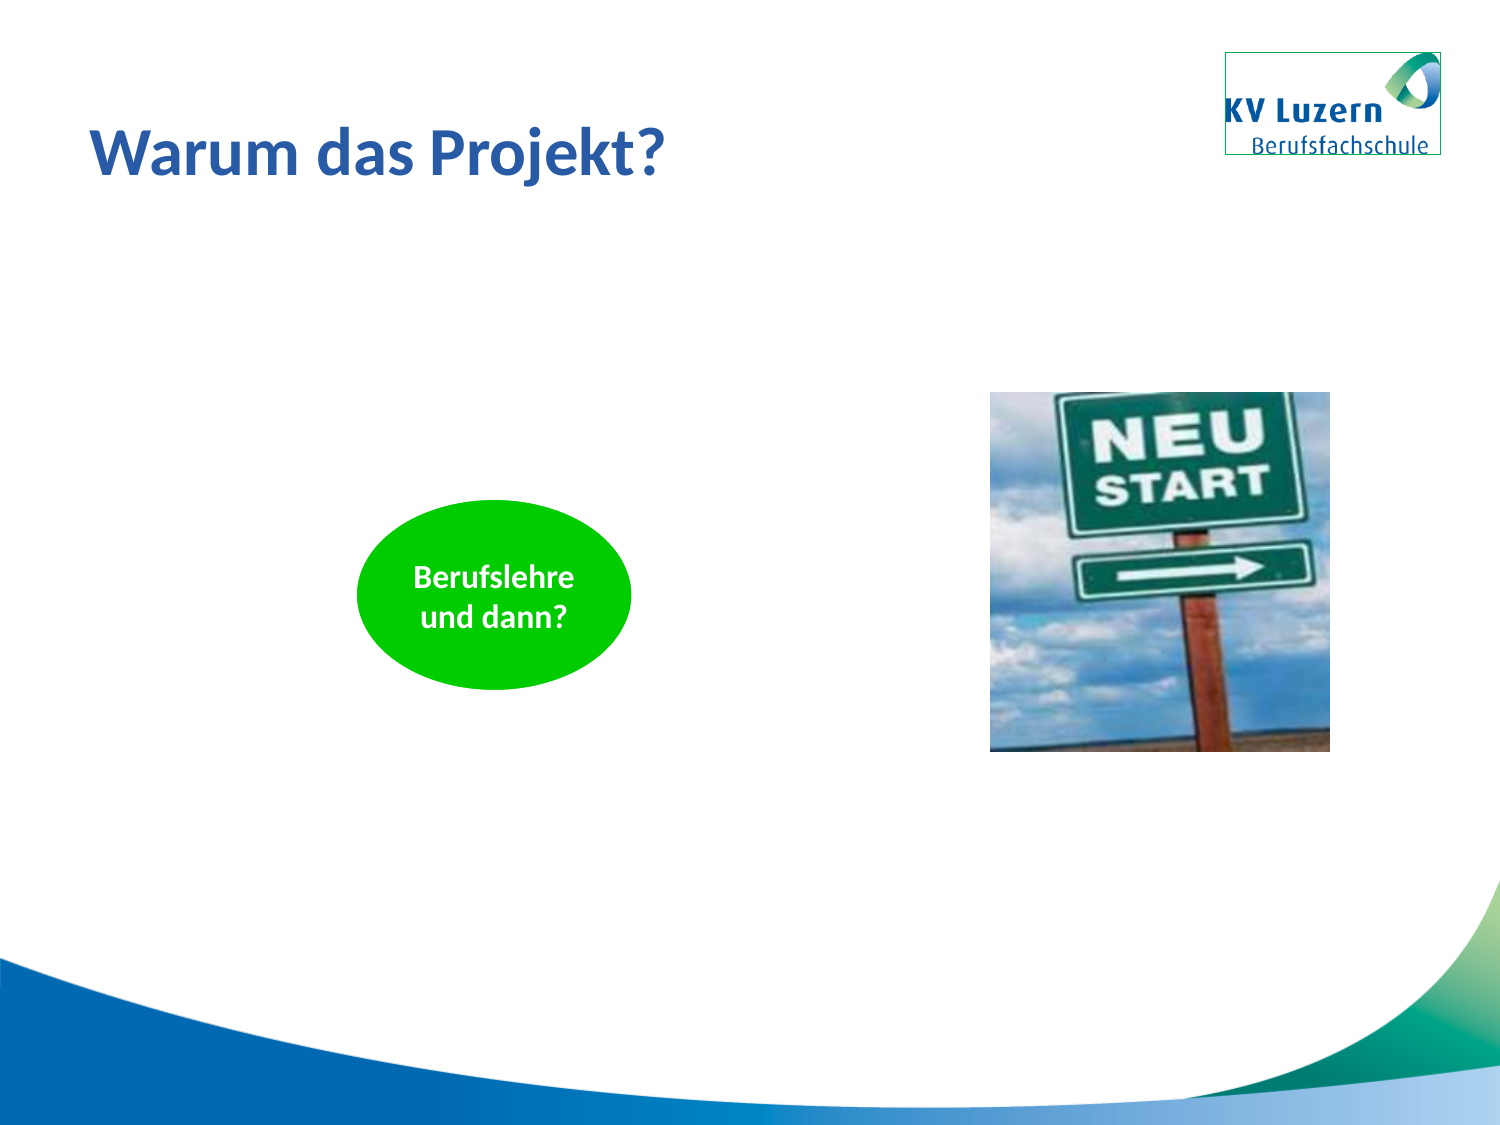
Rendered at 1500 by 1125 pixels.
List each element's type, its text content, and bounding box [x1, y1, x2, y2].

picture [1226, 53, 1440, 154]
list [0, 206, 1052, 984]
title Warum das Projekt? [75, 99, 1425, 207]
picture [1052, 392, 1330, 753]
picture [0, 823, 1500, 1125]
